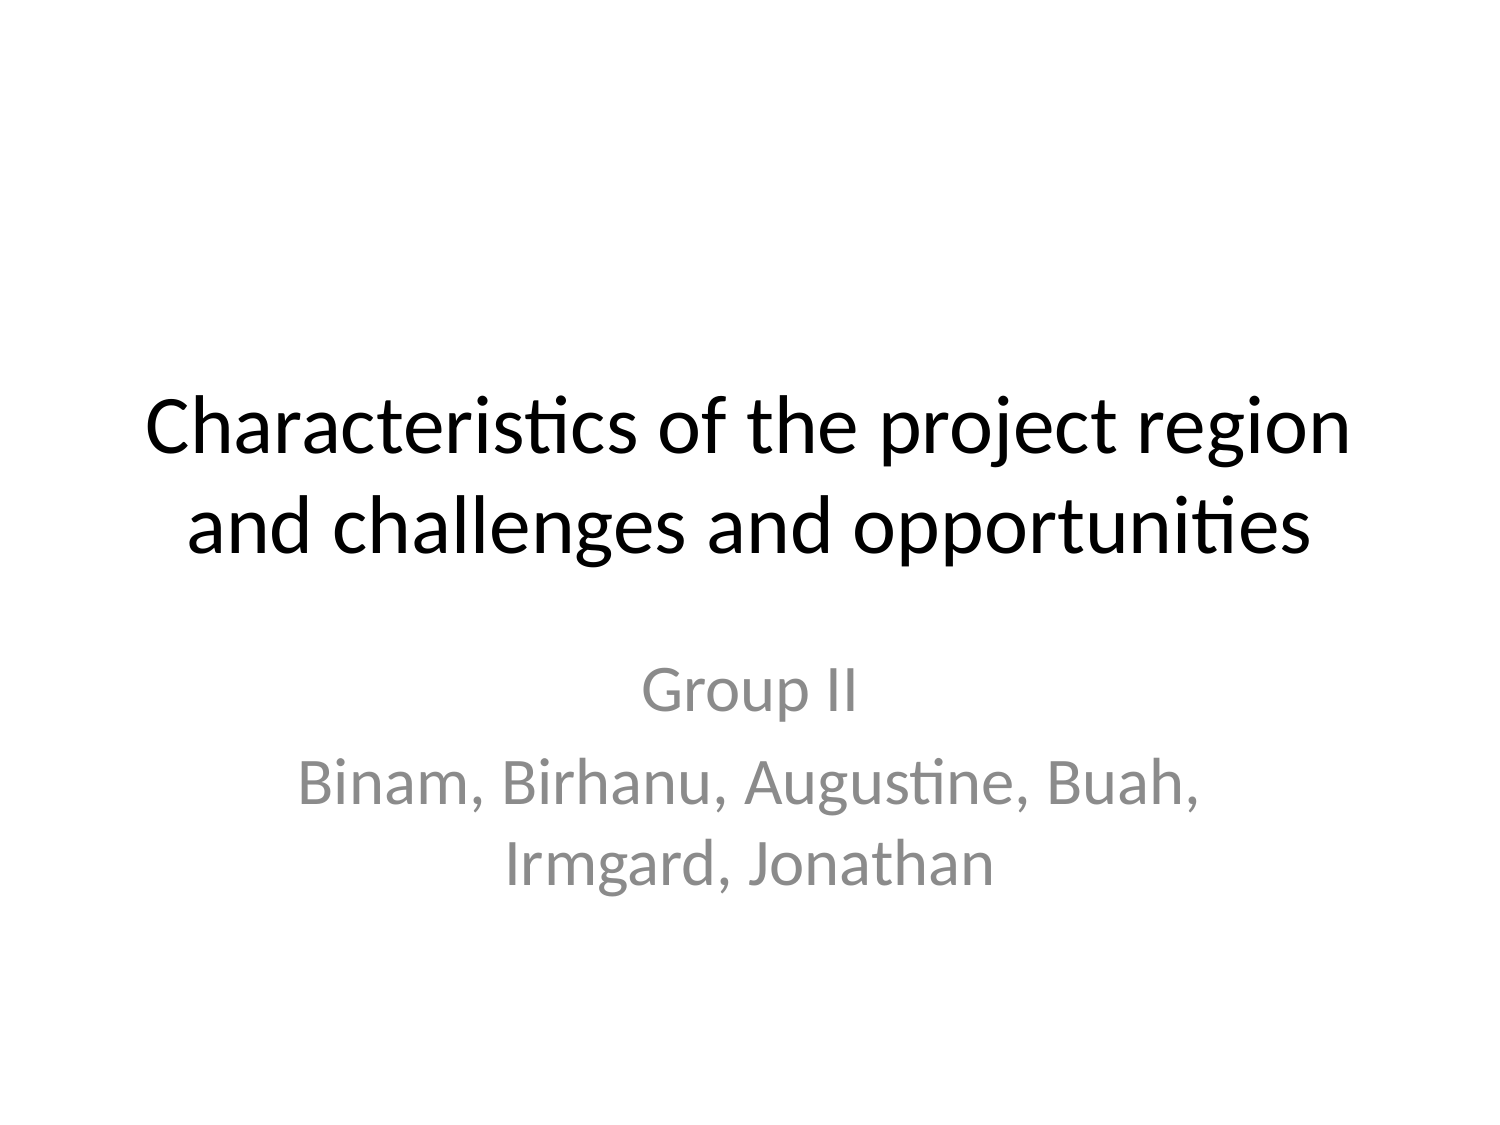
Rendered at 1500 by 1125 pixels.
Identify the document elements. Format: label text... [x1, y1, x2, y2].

subtitle Group II Binam, Birhanu, Augustine, Buah, Irmgard, Jonathan [225, 637, 1275, 925]
title Characteristics of the project region and challenges and opportunities [112, 349, 1388, 591]
